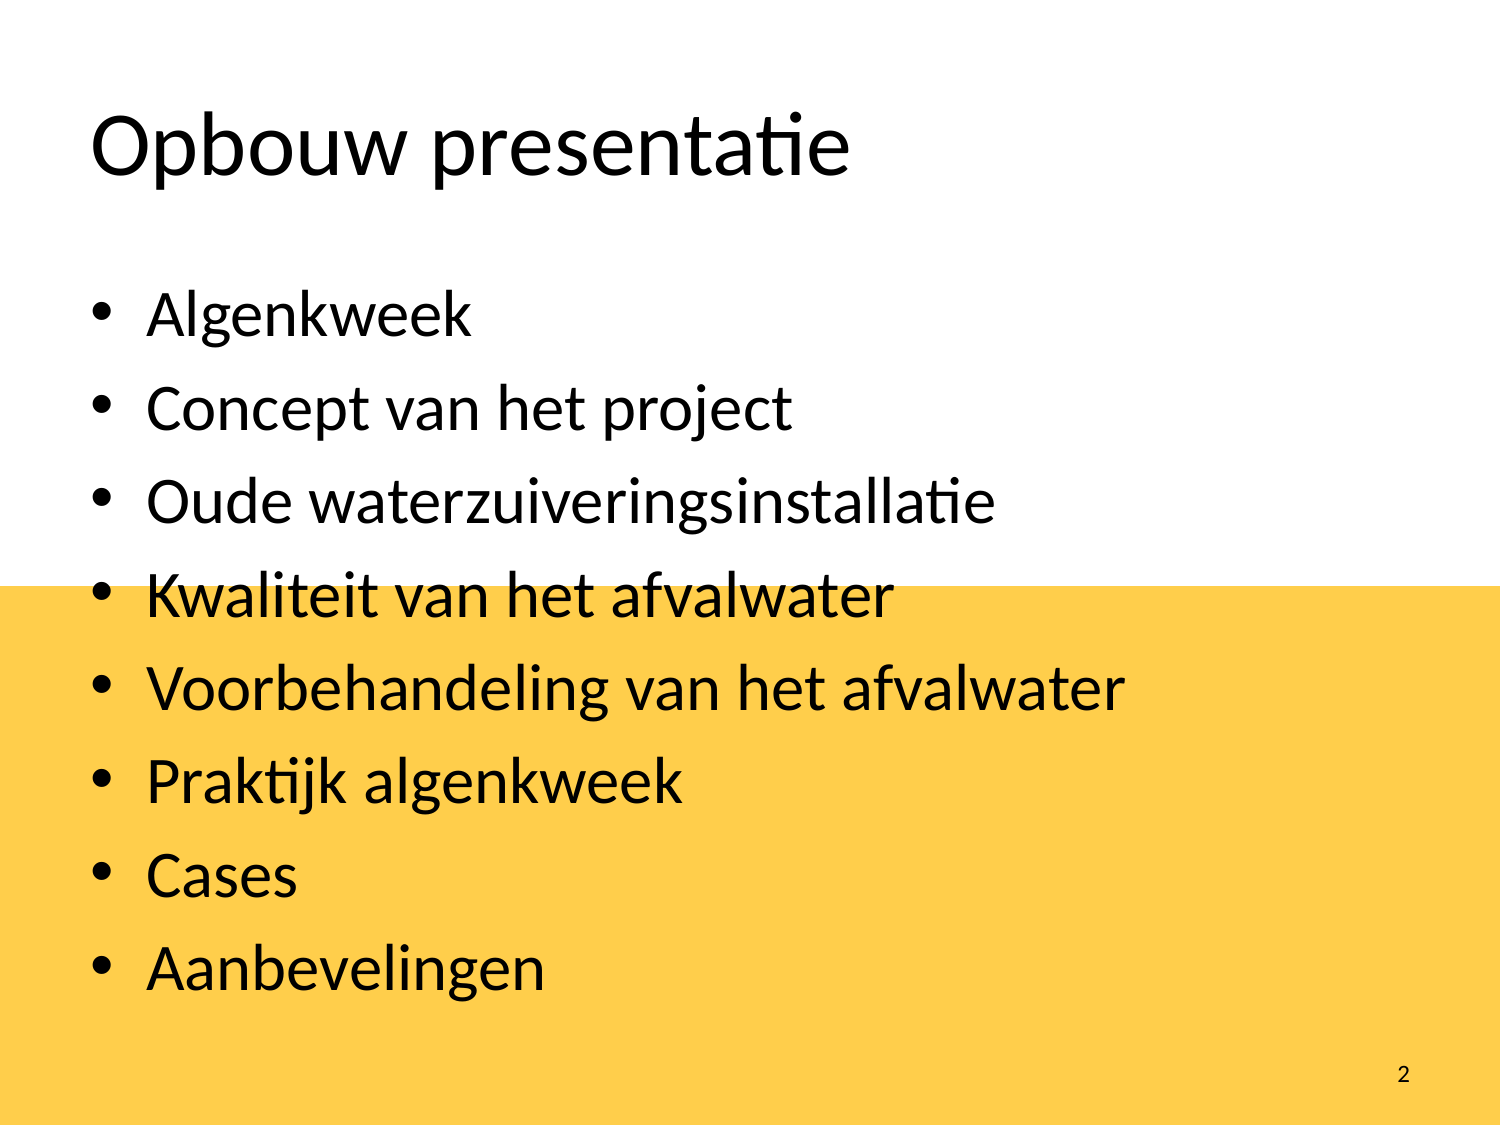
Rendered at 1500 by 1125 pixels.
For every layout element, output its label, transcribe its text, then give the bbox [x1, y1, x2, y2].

picture [0, 585, 1500, 1125]
title Opbouw presentatie [75, 45, 1425, 233]
list Algenkweek Concept van het project Oude waterzuiveringsinstallatie Kwaliteit van het afvalwater Voorbehandeling van het afvalwater Praktijk algenkweek Cases Aanbevelingen [75, 262, 1425, 584]
